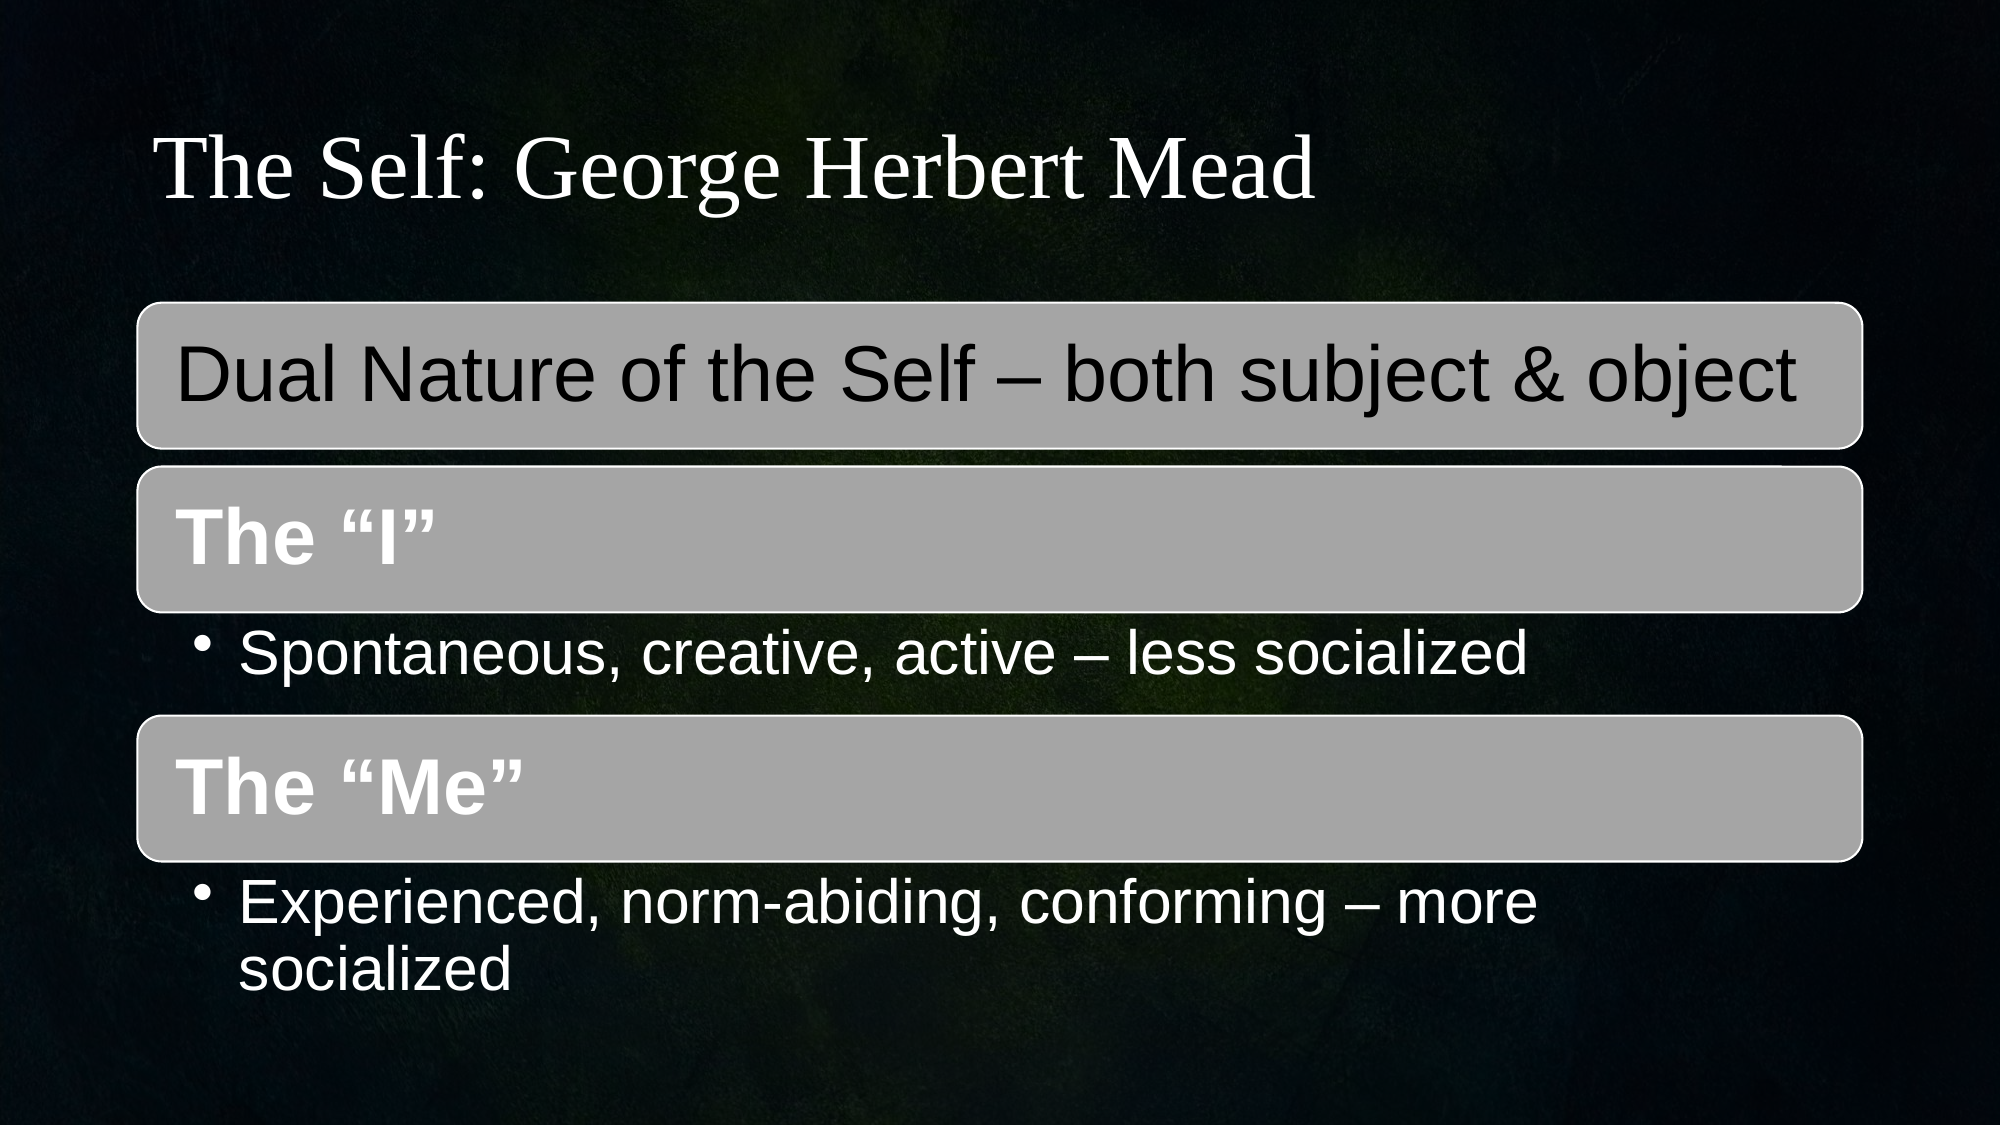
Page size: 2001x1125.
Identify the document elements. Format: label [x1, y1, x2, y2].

list [137, 299, 1863, 1014]
picture [0, 0, 2000, 1125]
